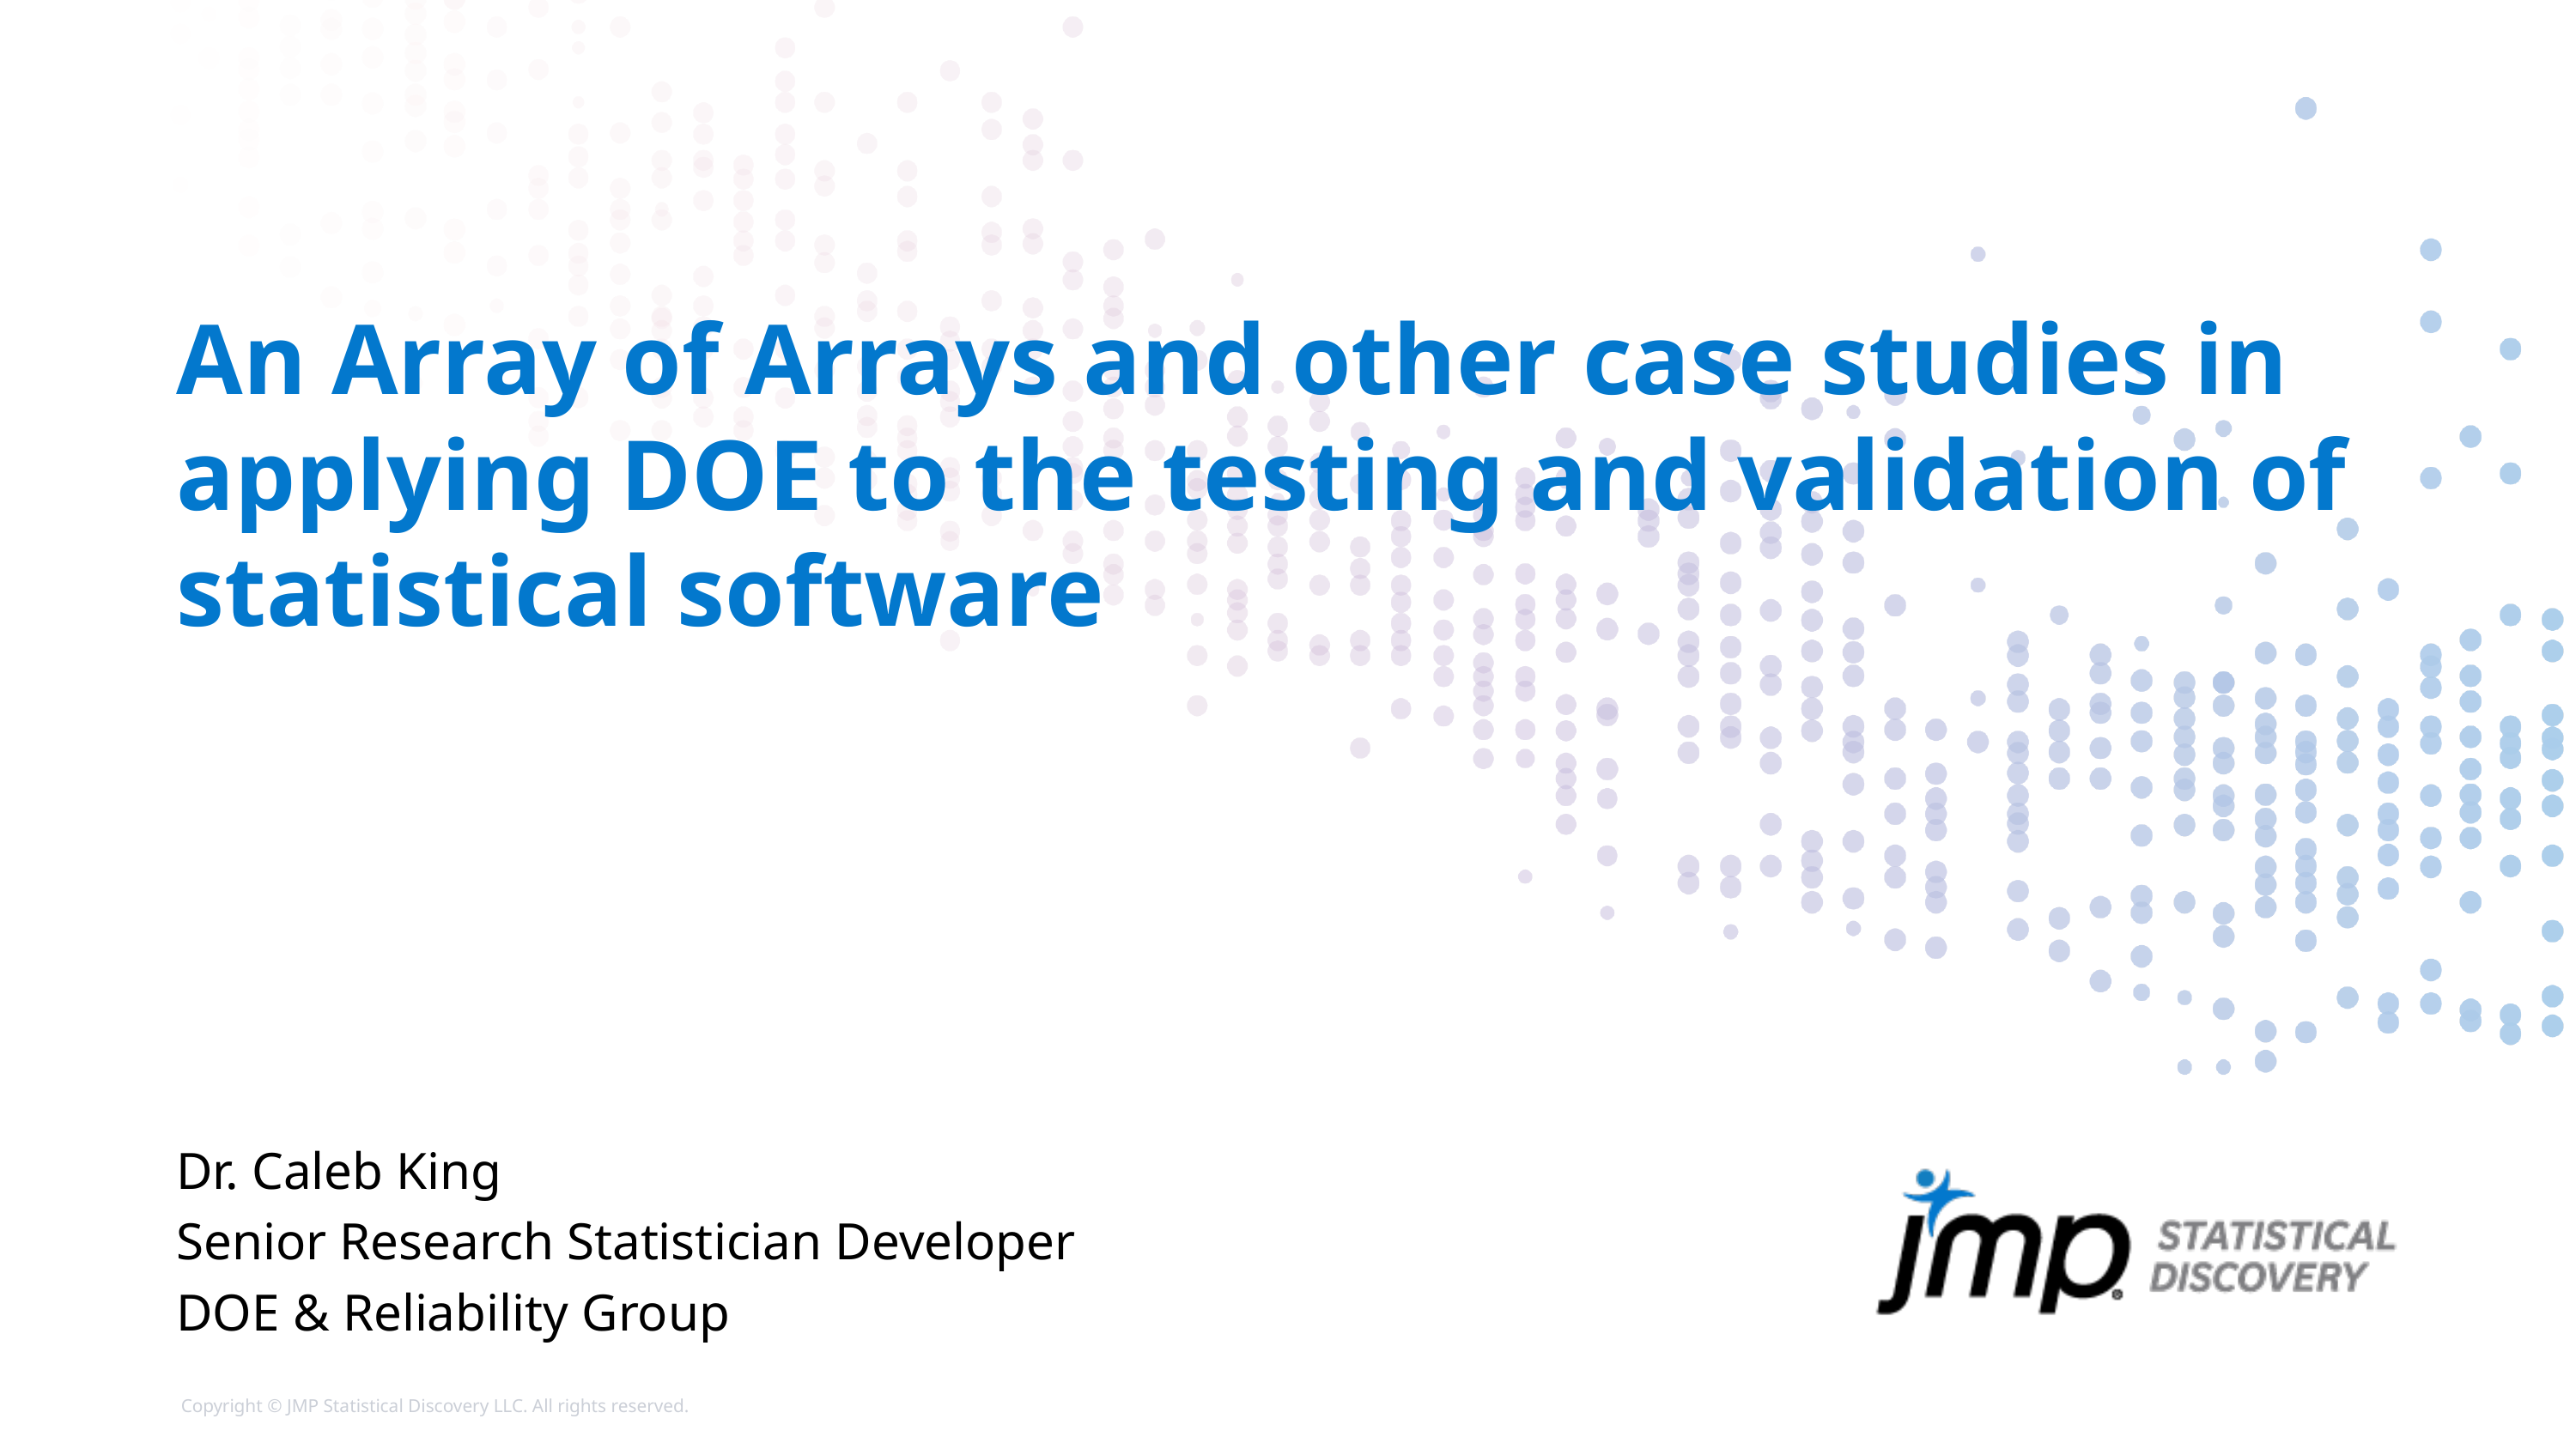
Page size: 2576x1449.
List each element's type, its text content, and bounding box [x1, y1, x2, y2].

picture [1873, 1161, 2399, 1319]
list Dr. Caleb King Senior Research Statistician Developer DOE & Reliability Group [176, 1165, 1801, 1315]
title An Array of Arrays and other case studies in applying DOE to the testing and validation of statistical software [176, 294, 2399, 672]
